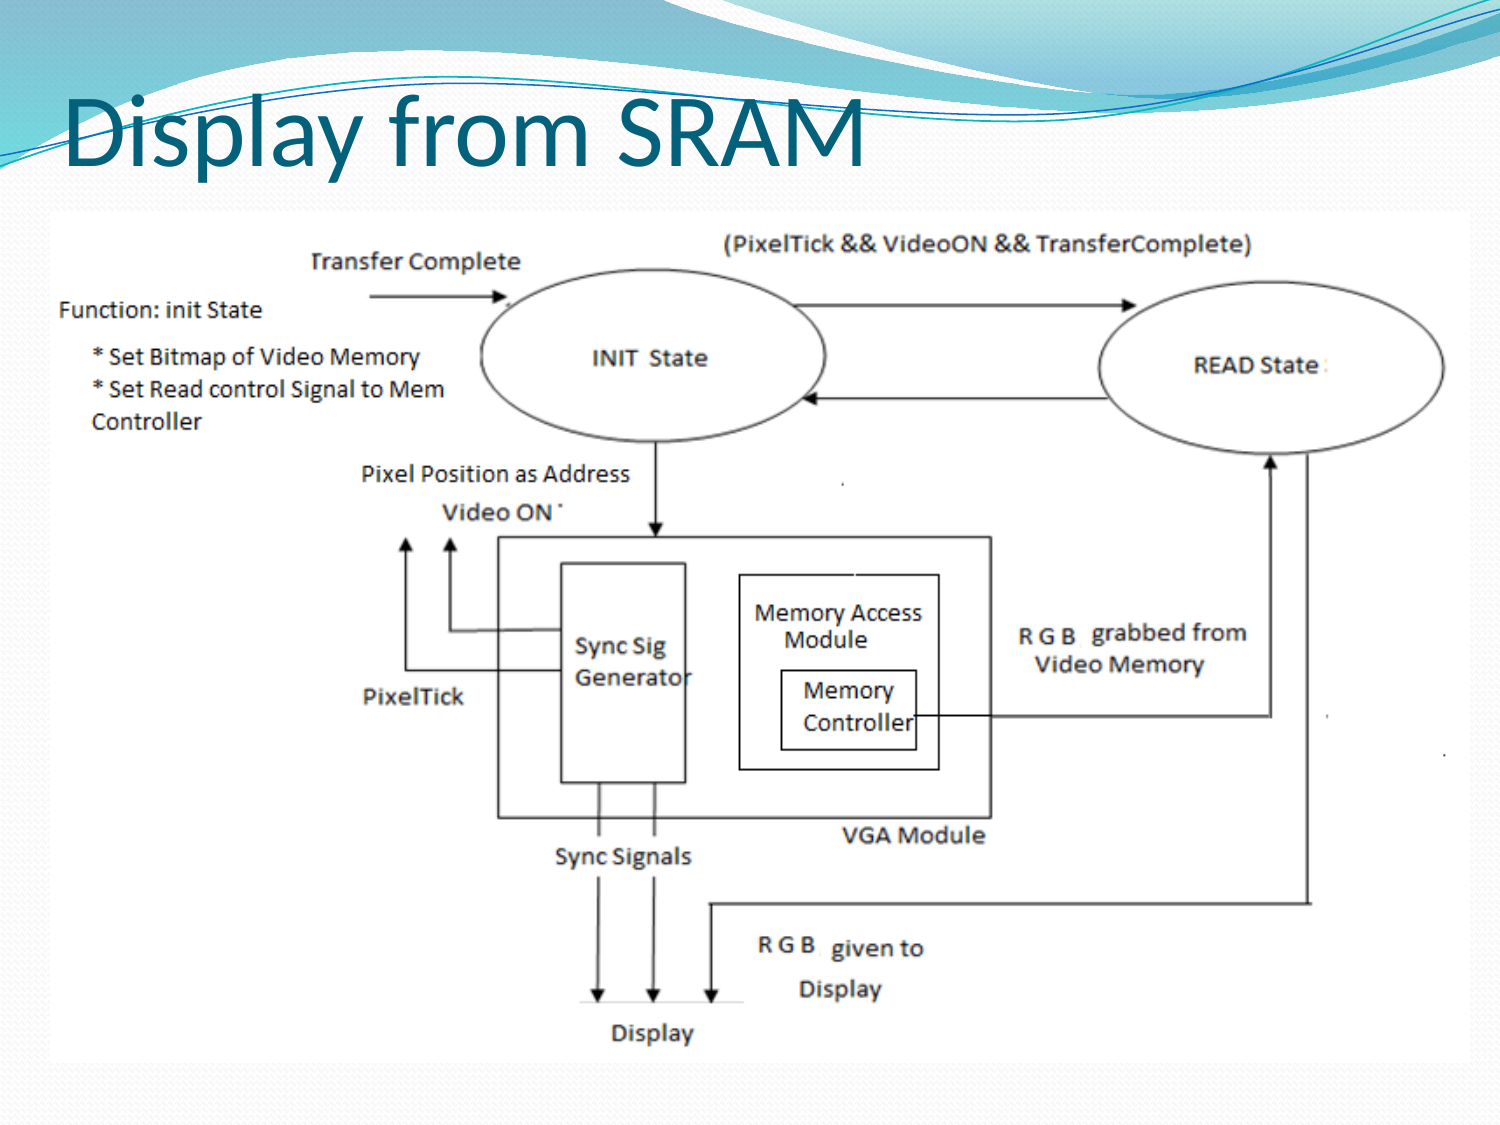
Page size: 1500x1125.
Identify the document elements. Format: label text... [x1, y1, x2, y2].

picture [49, 212, 1470, 1063]
title Display from SRAM [62, 0, 1413, 188]
